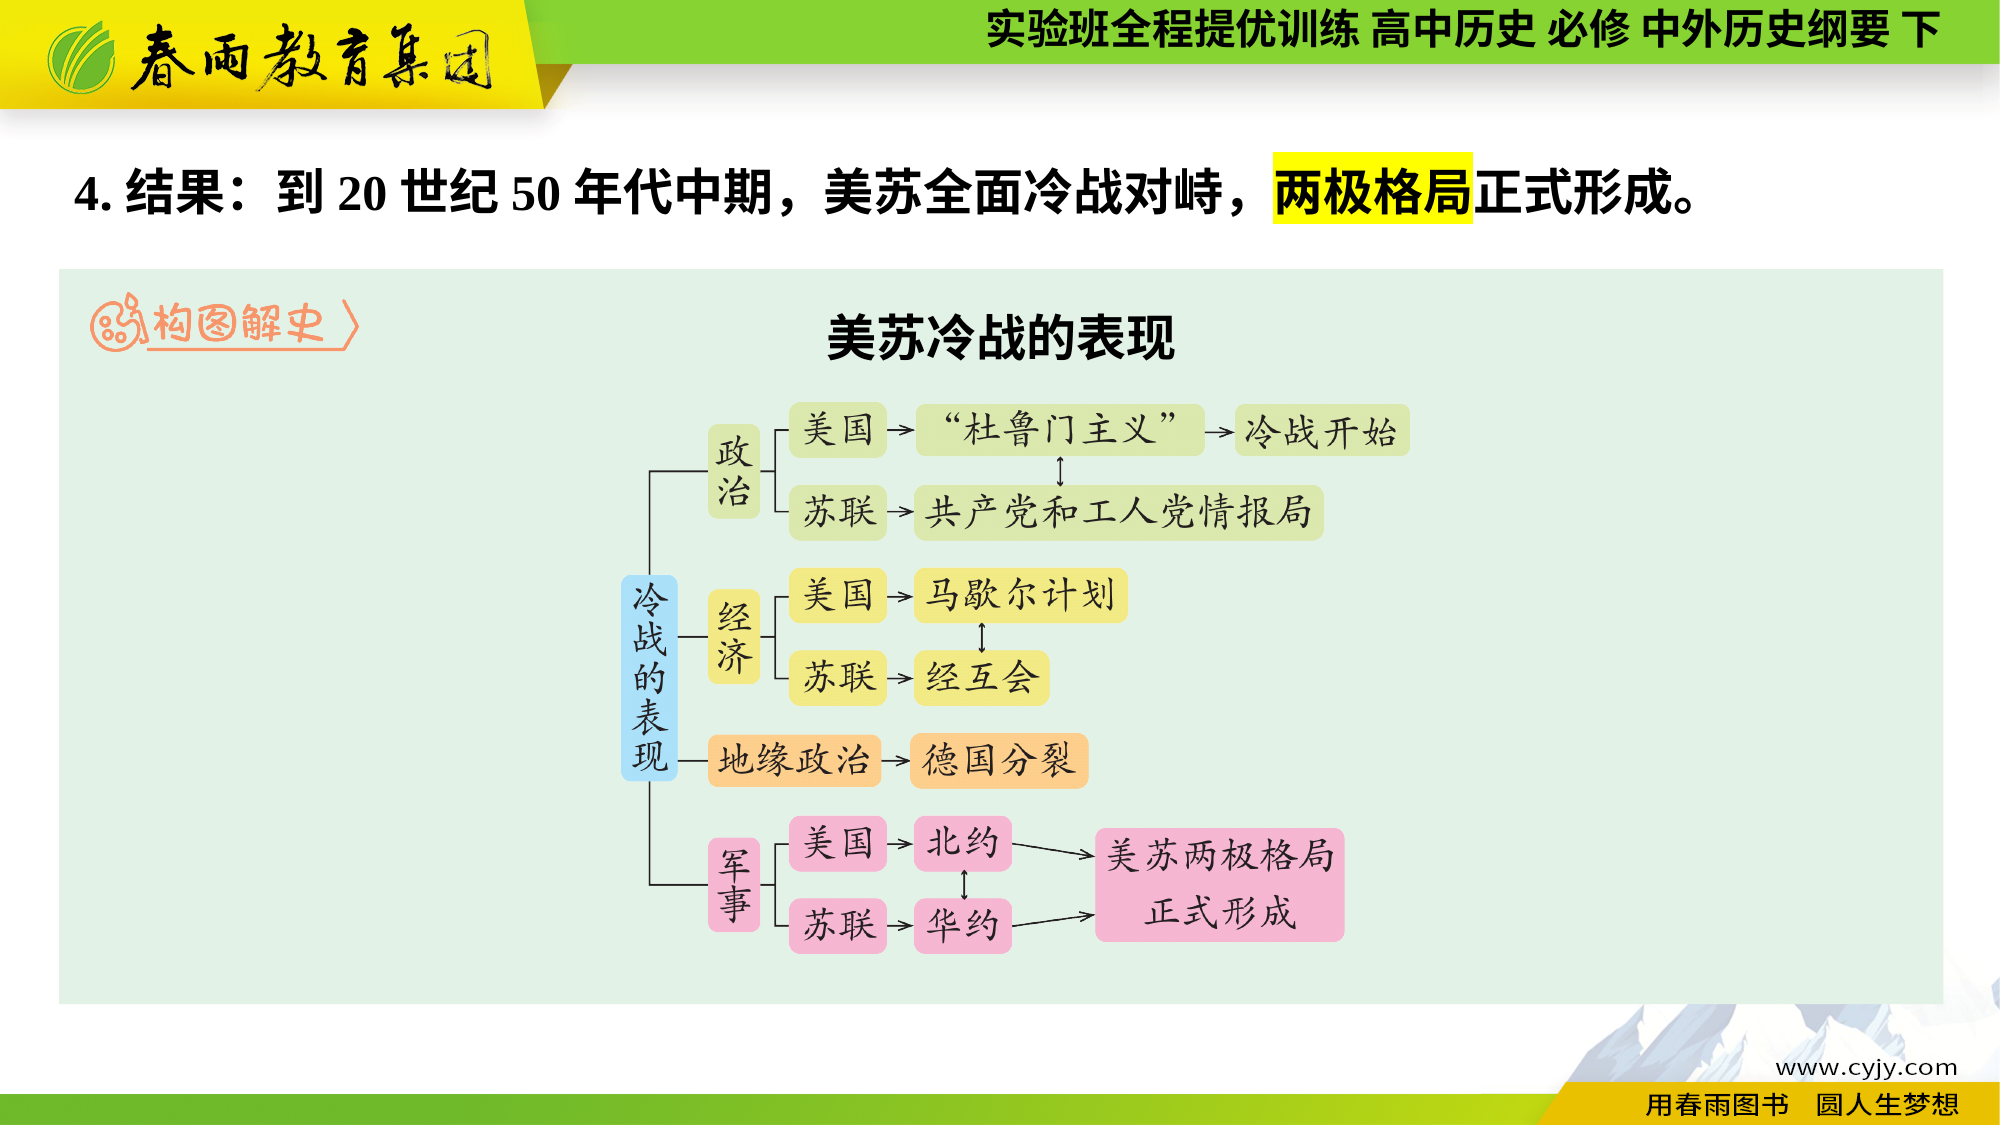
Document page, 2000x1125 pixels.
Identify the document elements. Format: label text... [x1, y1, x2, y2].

text_box 美苏冷战的表现 [59, 269, 1944, 1005]
picture [0, 0, 2000, 1125]
list 4.结果：到20世纪50年代中期，美苏全面冷战对峙，两极格局正式形成。 [59, 122, 1944, 217]
